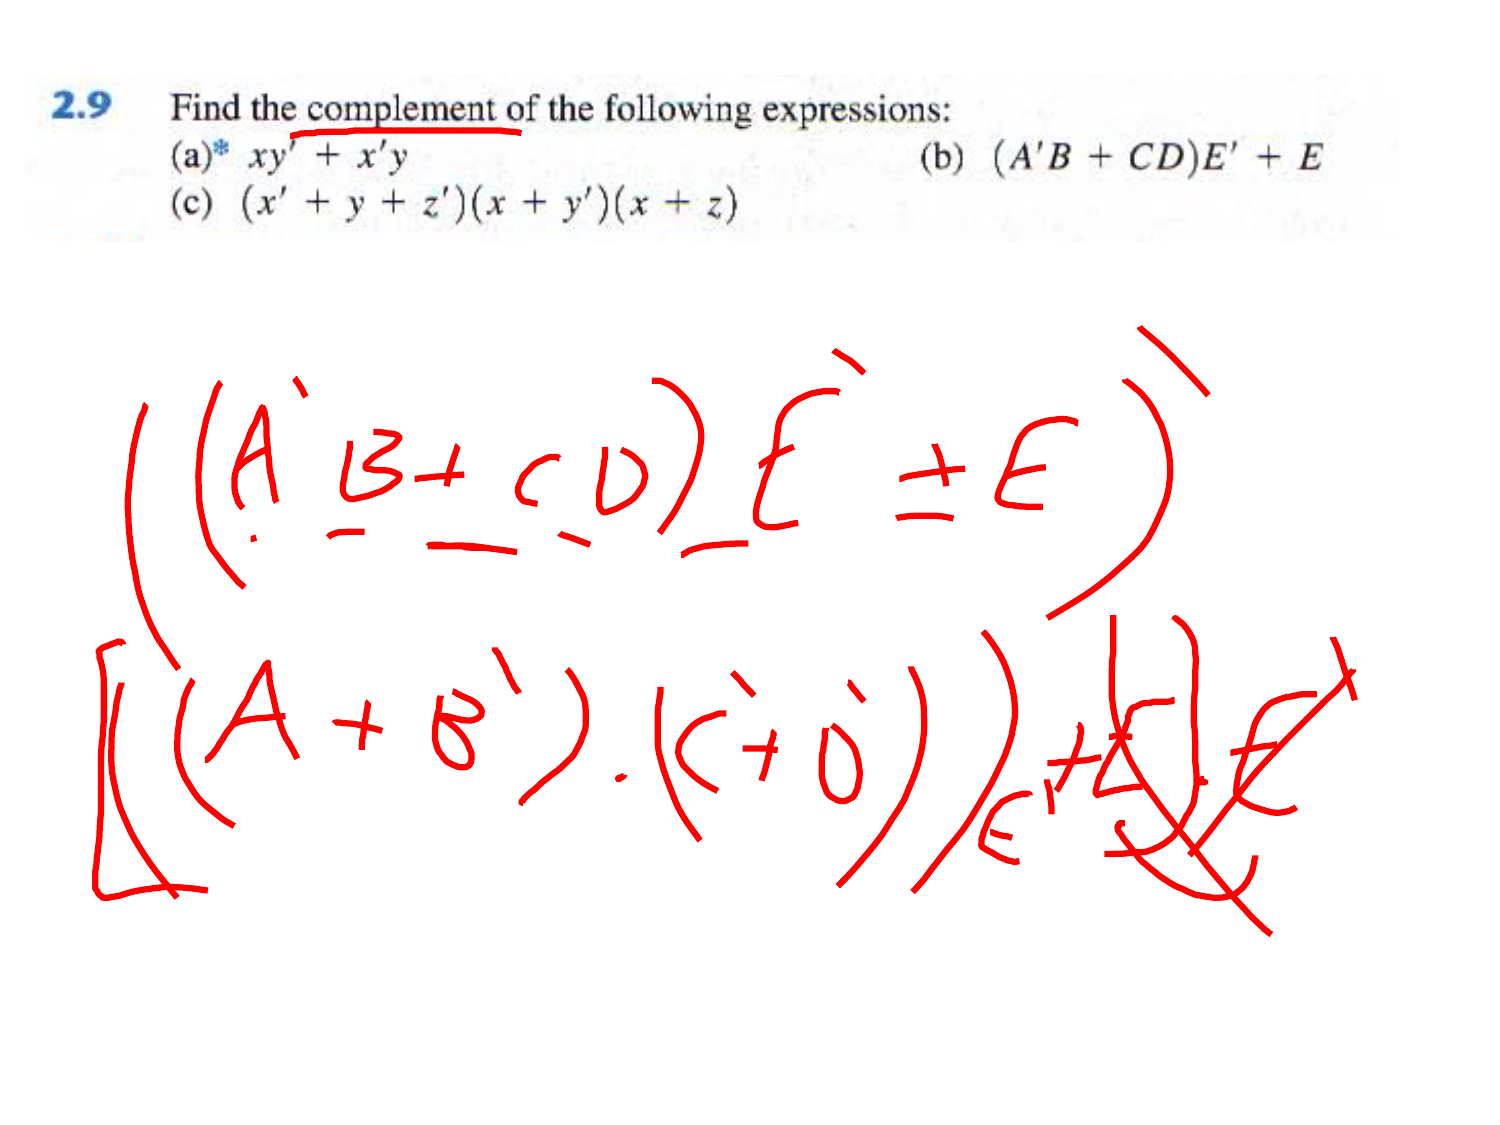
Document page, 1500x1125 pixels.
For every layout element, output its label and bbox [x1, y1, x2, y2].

text_box [94, 130, 1356, 935]
picture [24, 74, 1398, 243]
